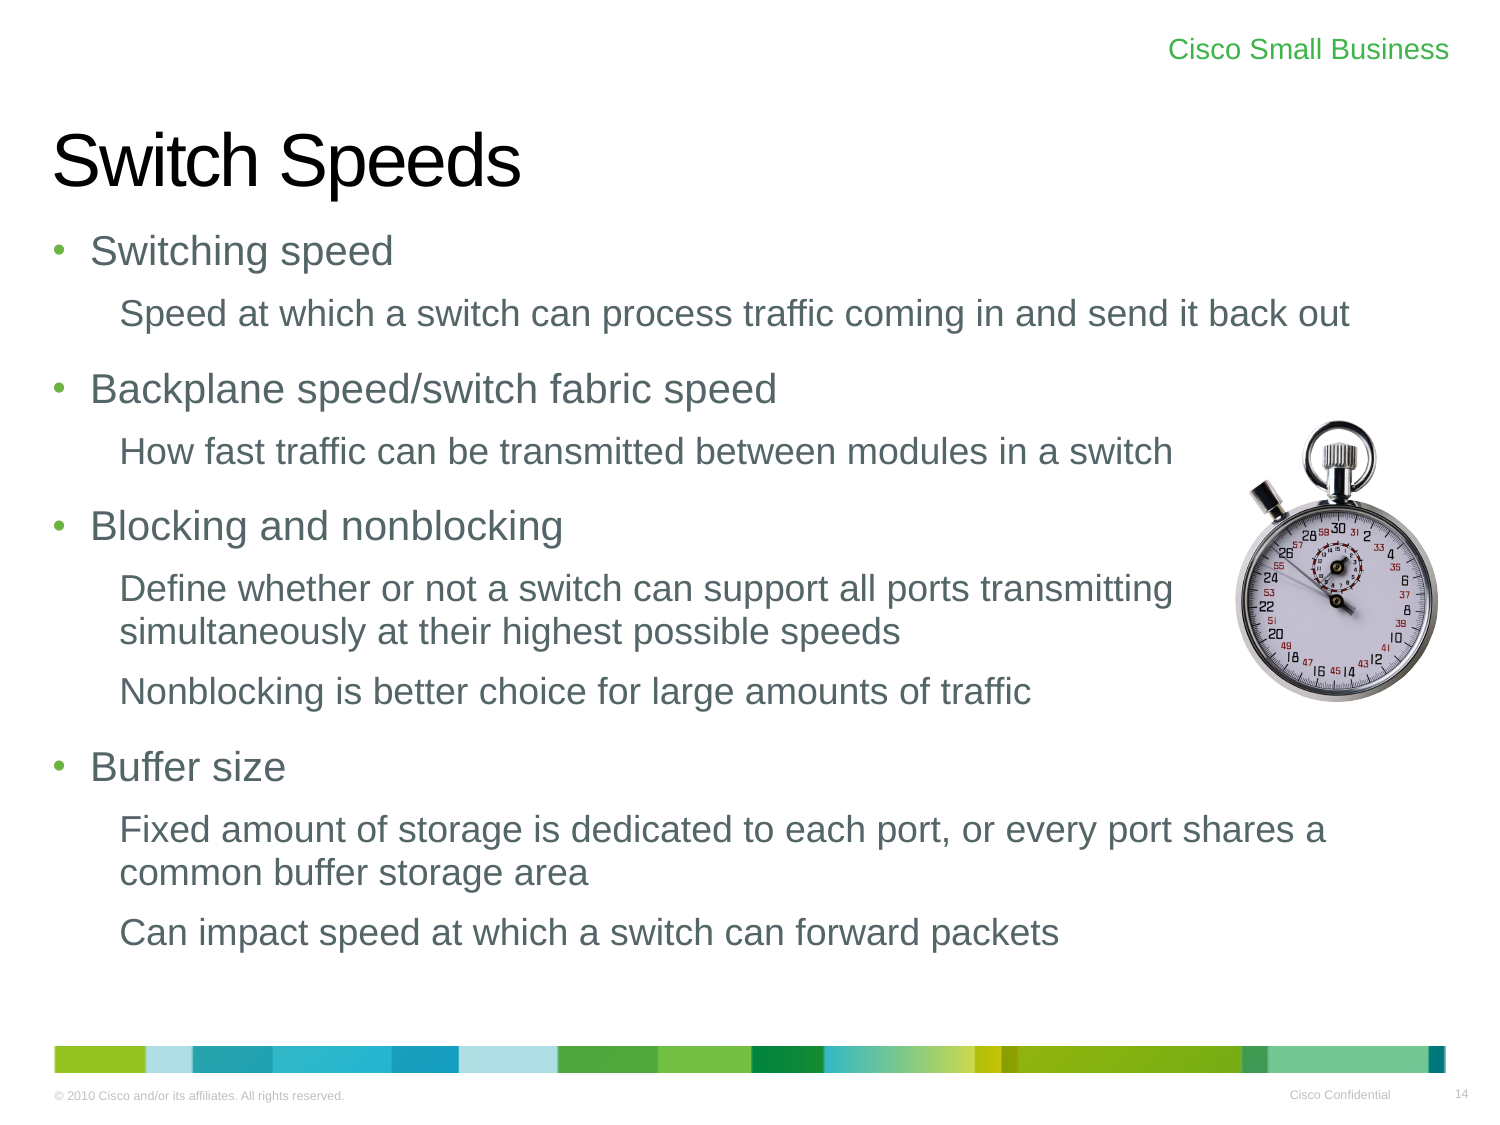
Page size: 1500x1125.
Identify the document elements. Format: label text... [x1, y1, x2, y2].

picture [54, 1046, 1446, 1073]
picture [1231, 416, 1441, 705]
title Switch Speeds [37, 70, 1447, 209]
list Switching speed Speed at which a switch can process traffic coming in and send it back out Backplane speed/switch fabric speed How fast traffic can be transmitted between modules in a switch Blocking and nonblocking Define whether or not a switch can support all ports transmitting simultaneously at their highest possible speeds Nonblocking is better choice for large amounts of traffic Buffer size Fixed amount of storage is dedicated to each port, or every port shares a common buffer storage area Can impact speed at which a switch can forward packets [37, 219, 1441, 1013]
